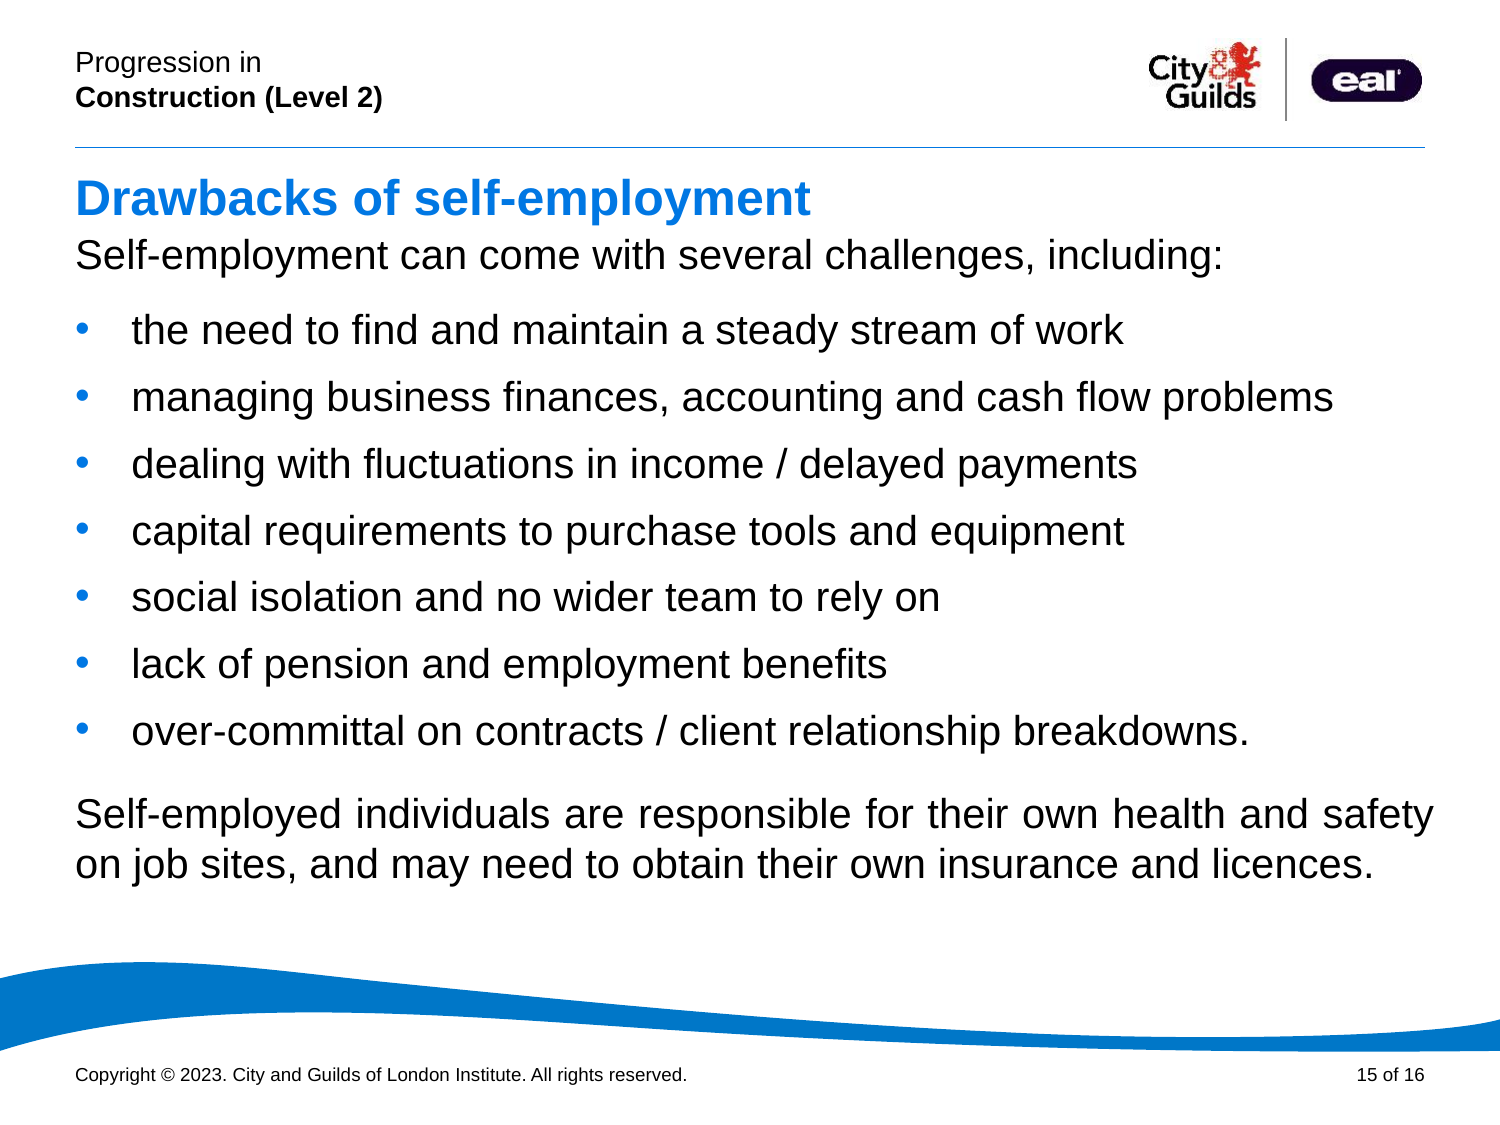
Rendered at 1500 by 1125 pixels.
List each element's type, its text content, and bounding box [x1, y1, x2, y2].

title Drawbacks of self-employment [74, 165, 1426, 227]
picture [1149, 38, 1422, 121]
list Self-employment can come with several challenges, including: the need to find and maintain a steady stream of work managing business finances, accounting and cash flow problems dealing with fluctuations in income / delayed payments capital requirements to purchase tools and equipment social isolation and no wider team to rely on lack of pension and employment benefits over-committal on contracts / client relationship breakdowns. Self-employed individuals are responsible for their own health and safety on job sites, and may need to obtain their own insurance and licences. [74, 227, 1436, 906]
